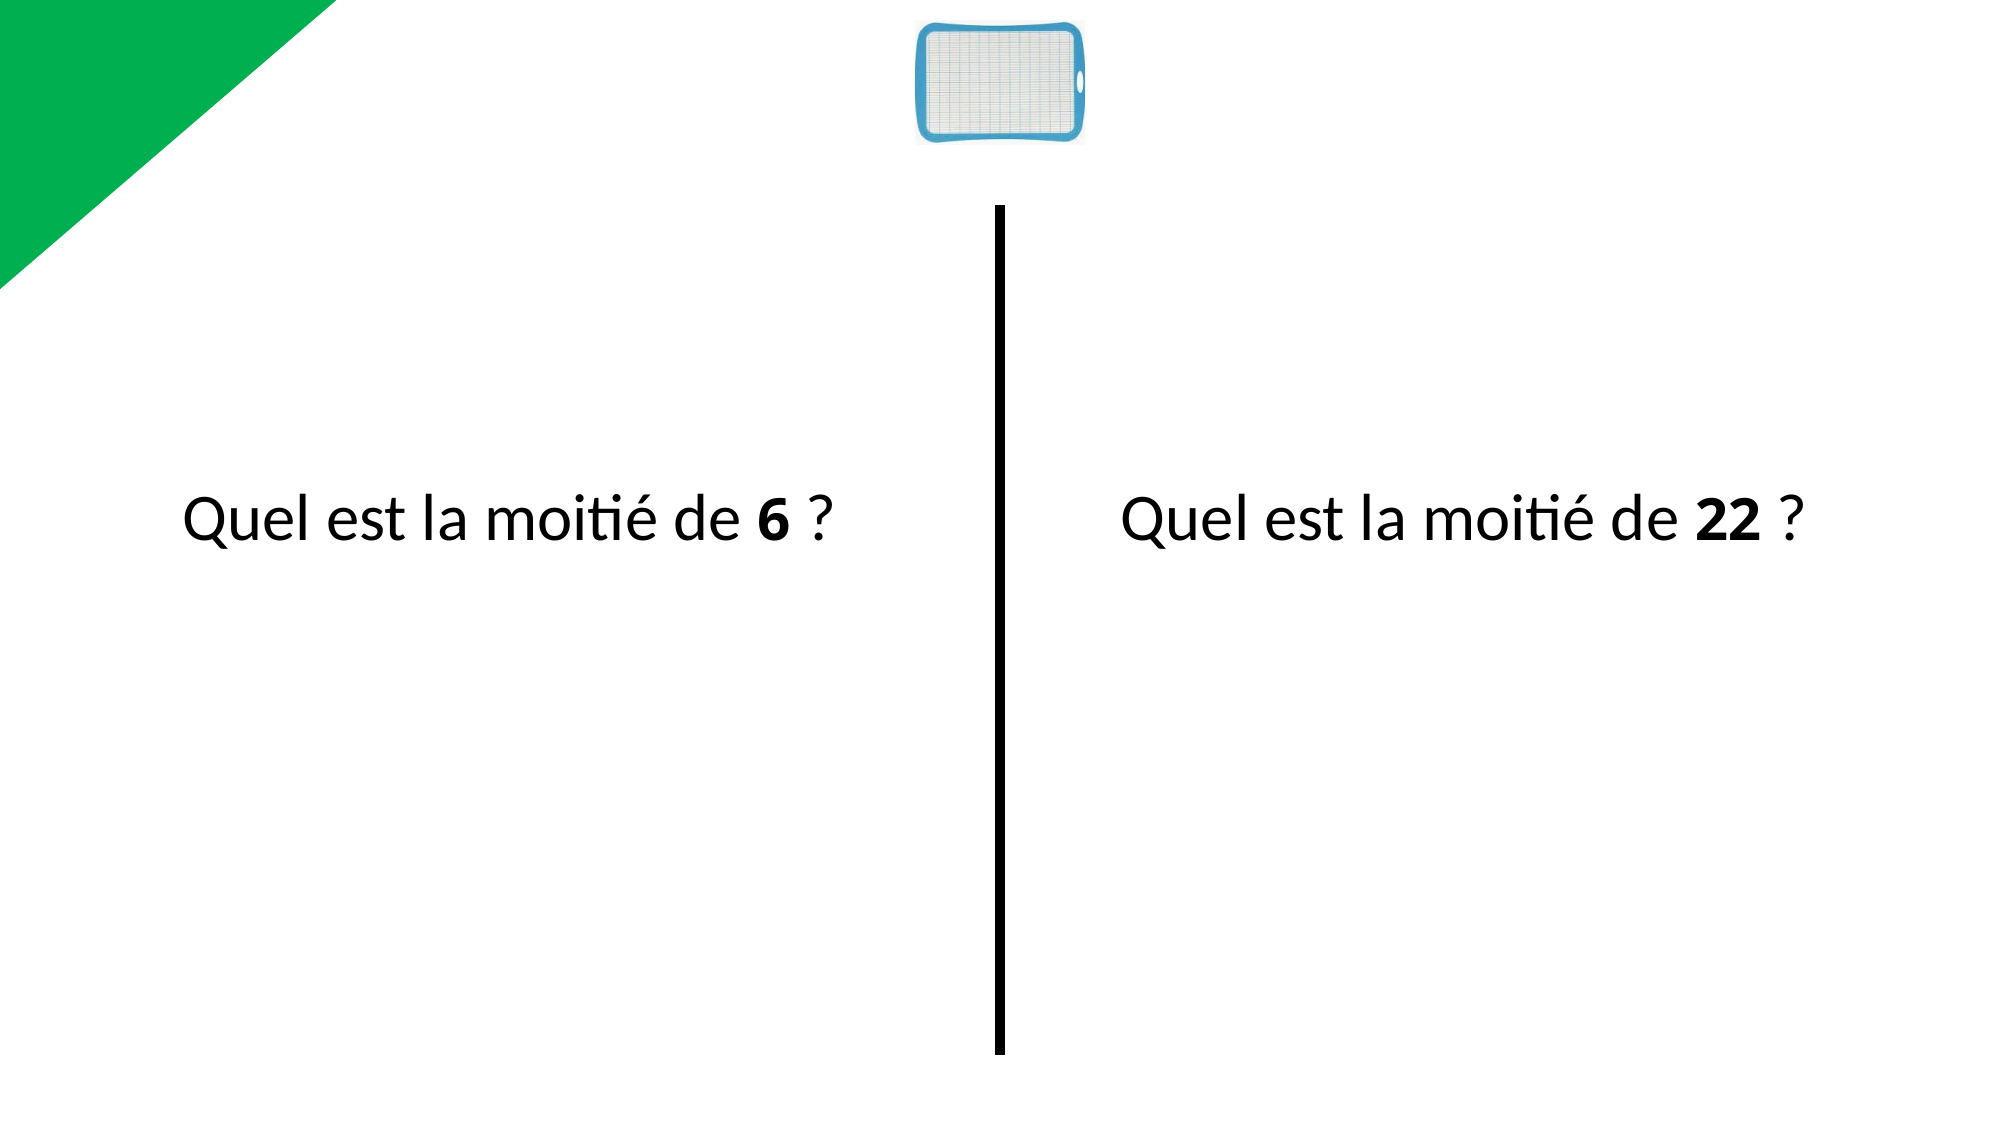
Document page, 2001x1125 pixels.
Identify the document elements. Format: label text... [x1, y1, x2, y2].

text_box [0, 0, 337, 290]
picture [914, 20, 1086, 145]
text_box Quel est la moitié de 6 ? [168, 466, 894, 562]
text_box Quel est la moitié de 22 ? [1106, 466, 1864, 562]
